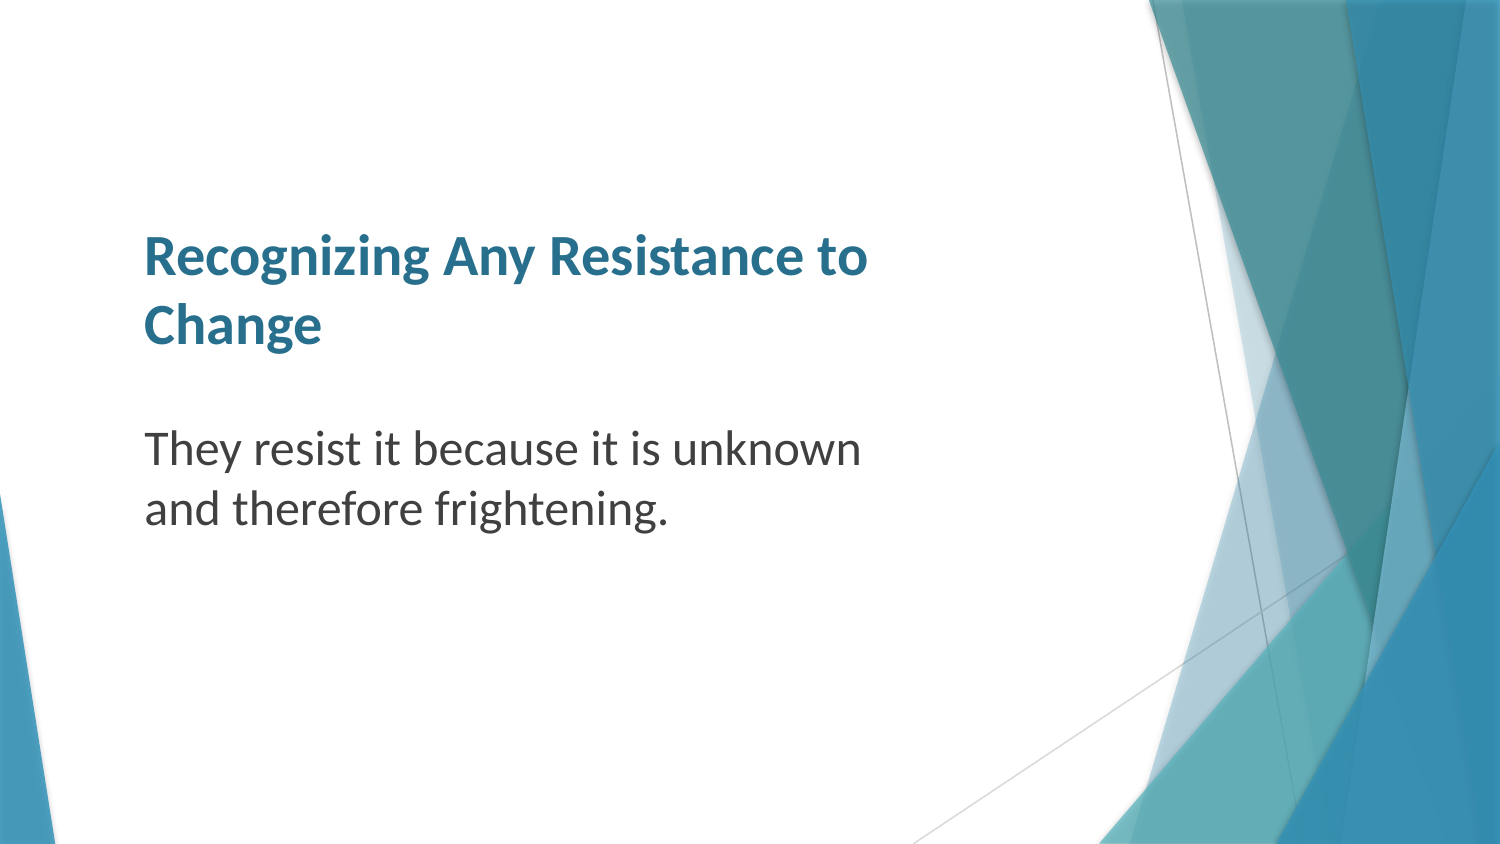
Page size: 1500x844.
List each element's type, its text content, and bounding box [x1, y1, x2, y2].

list They resist it because it is unknown and therefore frightening. [129, 407, 922, 718]
title Recognizing Any Resistance to Change [129, 209, 1010, 373]
